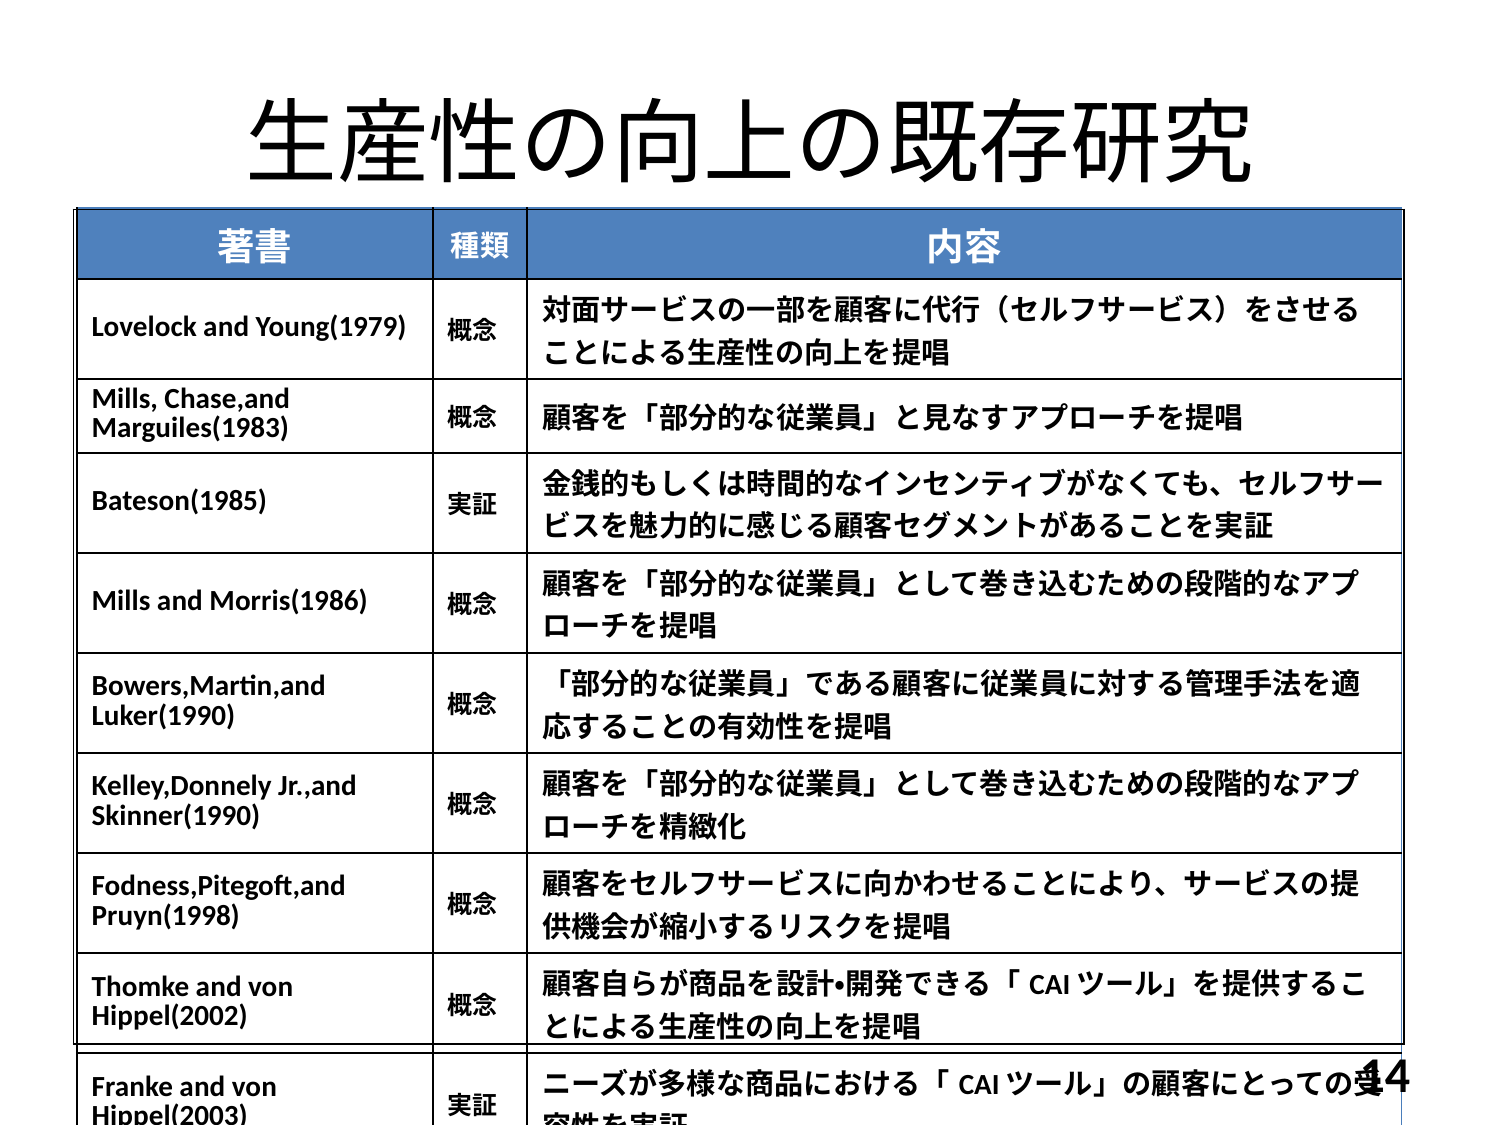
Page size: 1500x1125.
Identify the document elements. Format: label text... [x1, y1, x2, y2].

table_cell 実証 [434, 1054, 526, 1125]
table_cell ニーズが多様な商品における「CAIツール」の顧客にとっての受容性を実証 [528, 1054, 1401, 1125]
table_cell 概念 [434, 1045, 526, 1052]
table_cell Thomke and von Hippel(2002) [78, 1045, 432, 1052]
slide_number 14 [1074, 1042, 1425, 1103]
table_cell Franke and von Hippel(2003) [78, 1054, 432, 1125]
title 生産性の向上の既存研究 [75, 45, 1425, 233]
table_cell 顧客自らが商品を設計・開発できる「CAIツール」を提供することによる生産性の向上を提唱 [528, 1045, 1074, 1052]
table_header [74, 210, 1403, 1043]
